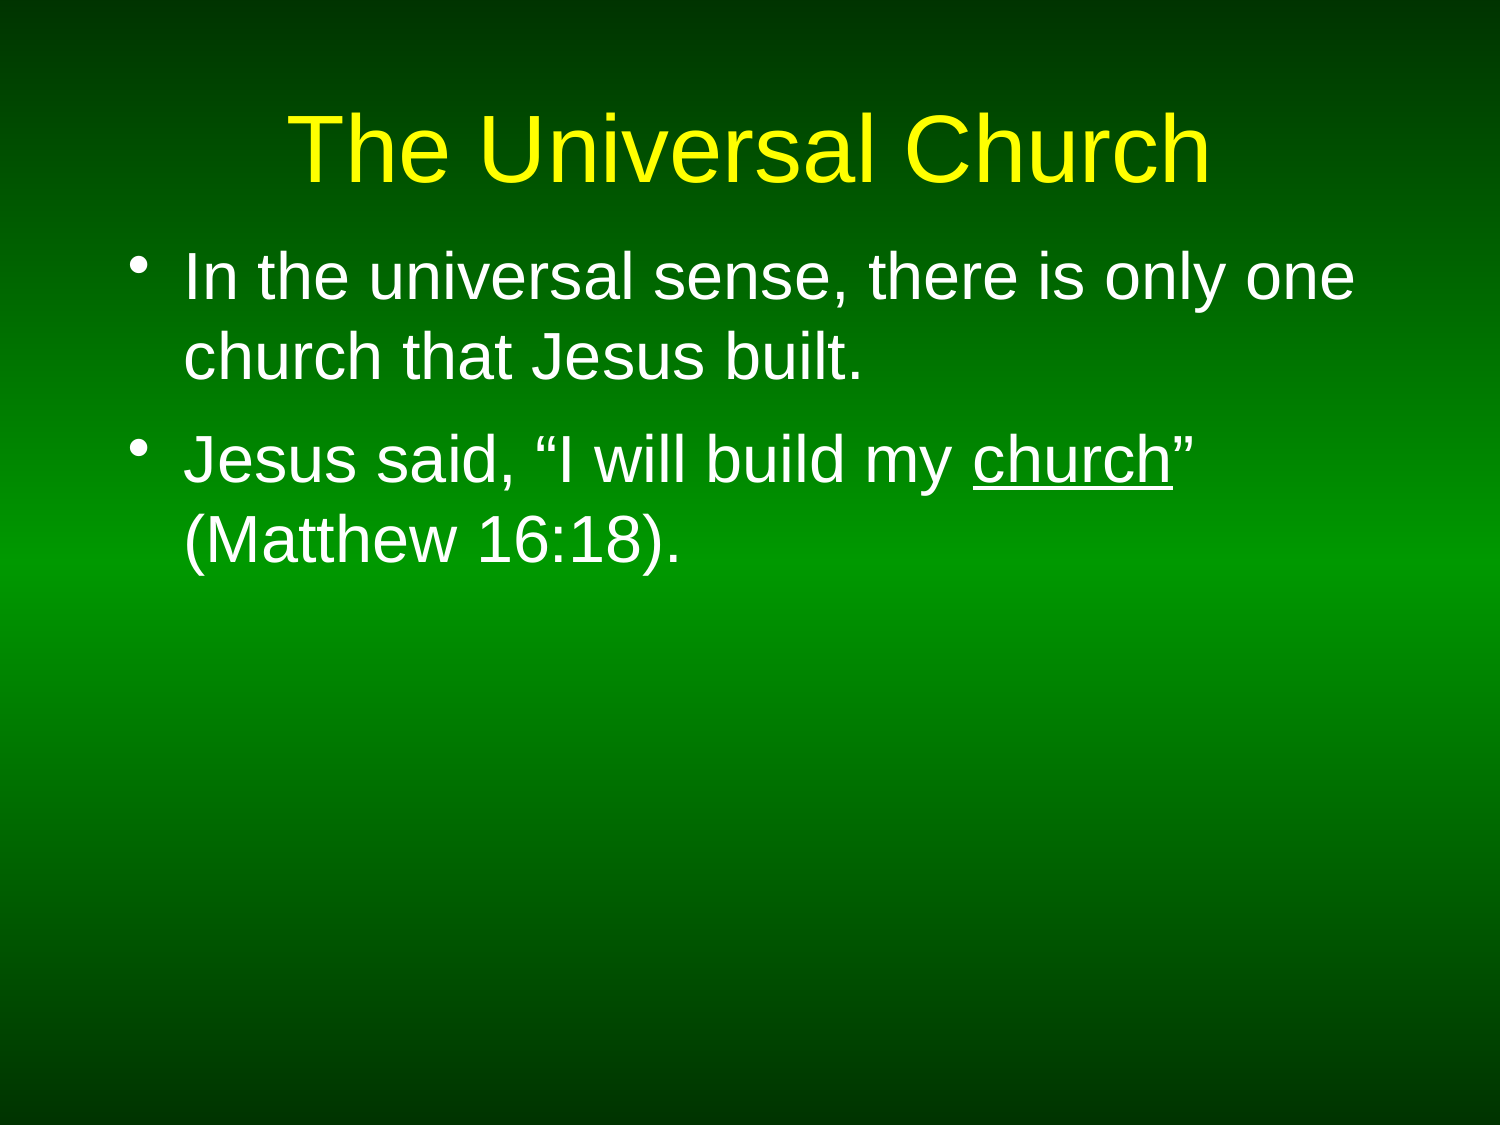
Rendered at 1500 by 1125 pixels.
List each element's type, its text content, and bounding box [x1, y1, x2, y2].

title The Universal Church [37, 50, 1463, 238]
list In the universal sense, there is only one church that Jesus built. Jesus said, “I will build my church” (Matthew 16:18). [112, 224, 1463, 913]
